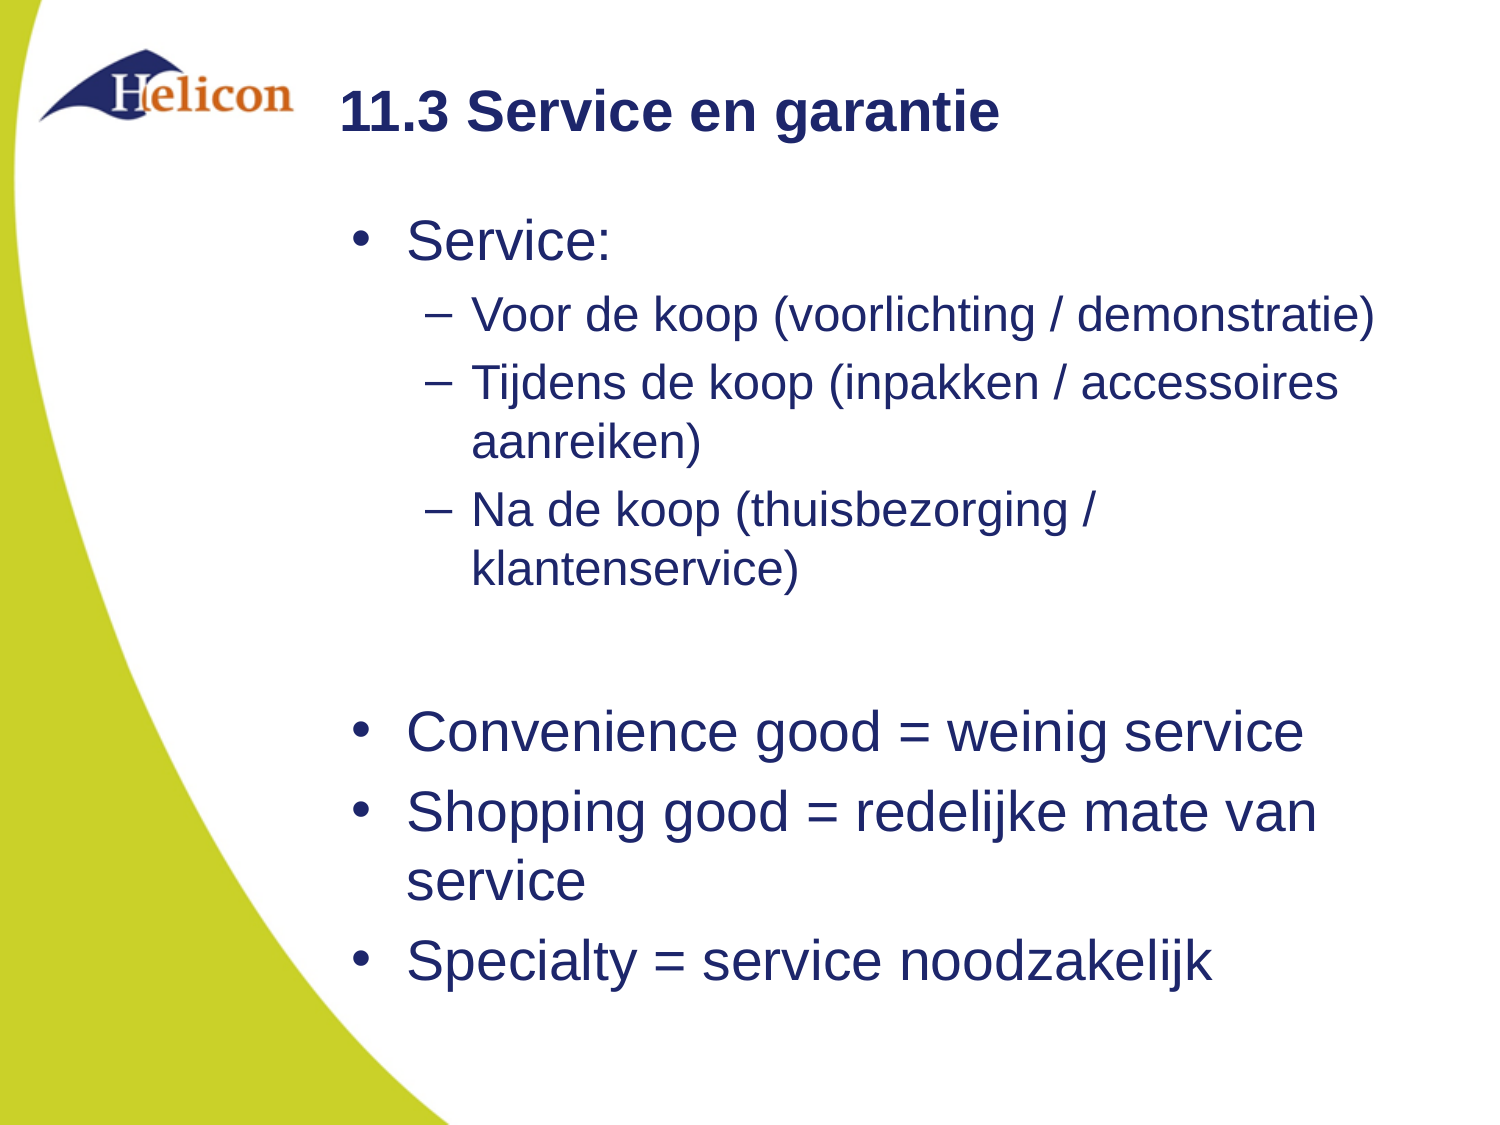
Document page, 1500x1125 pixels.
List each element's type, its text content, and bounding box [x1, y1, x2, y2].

picture [0, 0, 1500, 1125]
list Service: Voor de koop (voorlichting / demonstratie) Tijdens de koop (inpakken / accessoires aanreiken) Na de koop (thuisbezorging / klantenservice) Convenience good = weinig service Shopping good = redelijke mate van service Specialty = service noodzakelijk [336, 196, 1425, 1005]
title 11.3 Service en garantie [324, 54, 1415, 161]
